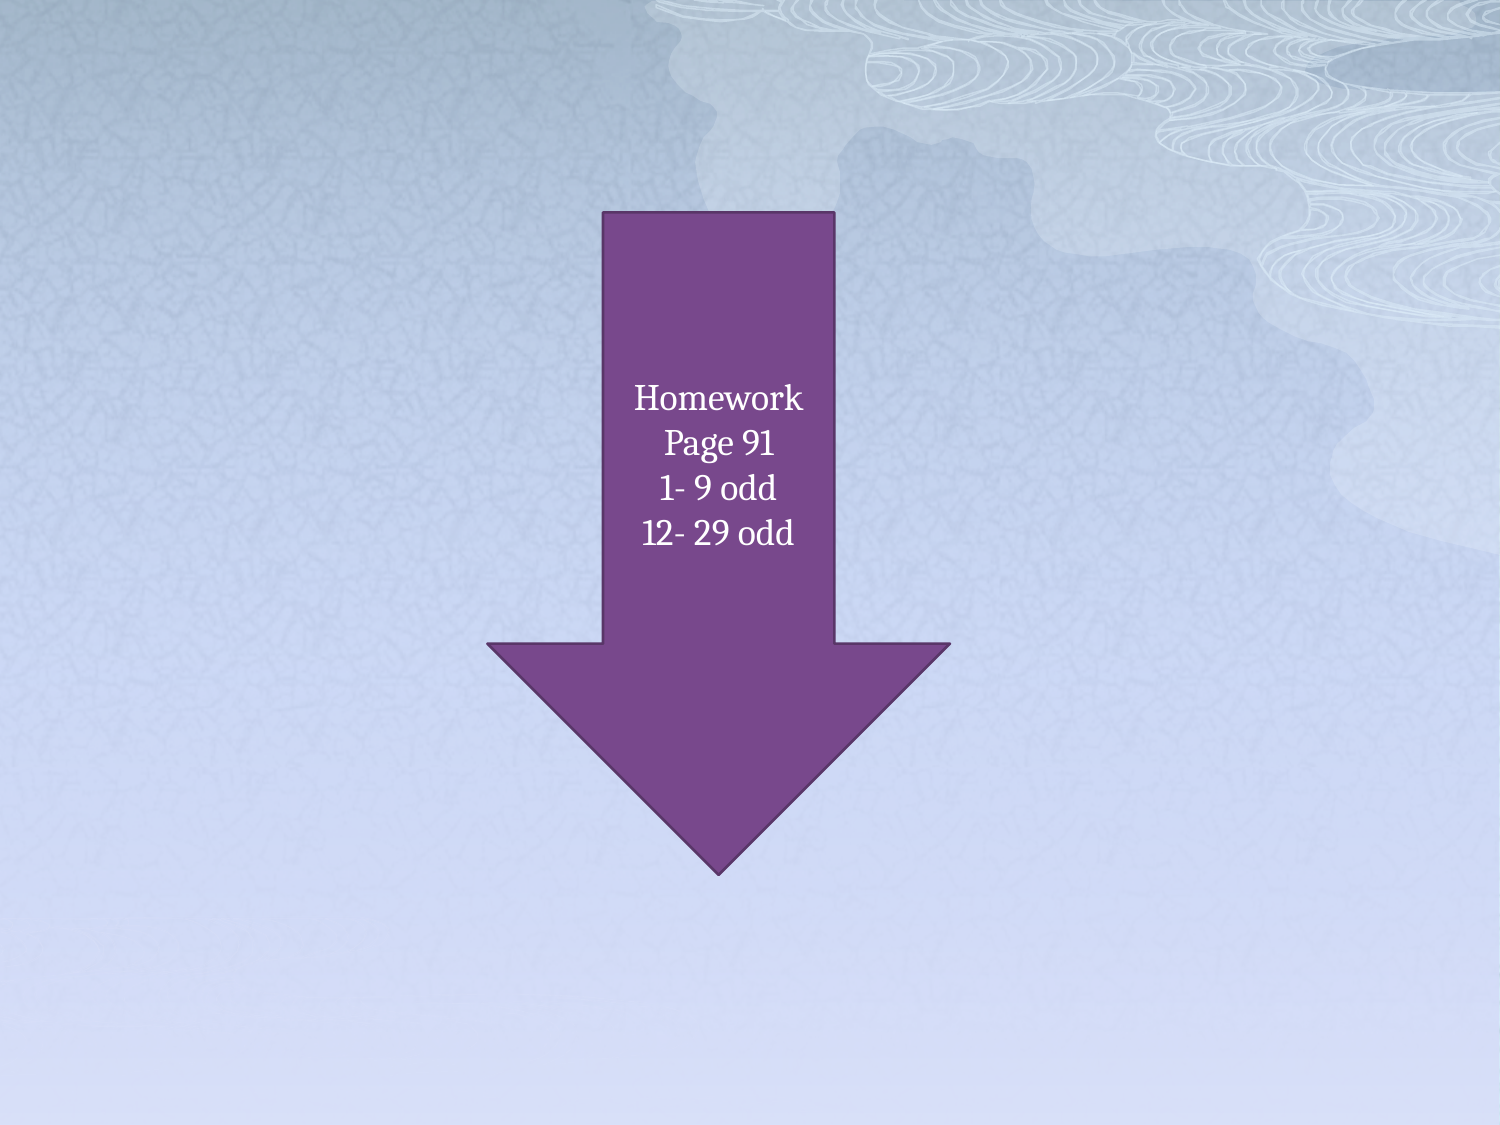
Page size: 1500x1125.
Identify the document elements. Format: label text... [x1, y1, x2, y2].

text_box Homework Page 91 1- 9 odd 12- 29 odd [486, 211, 952, 876]
